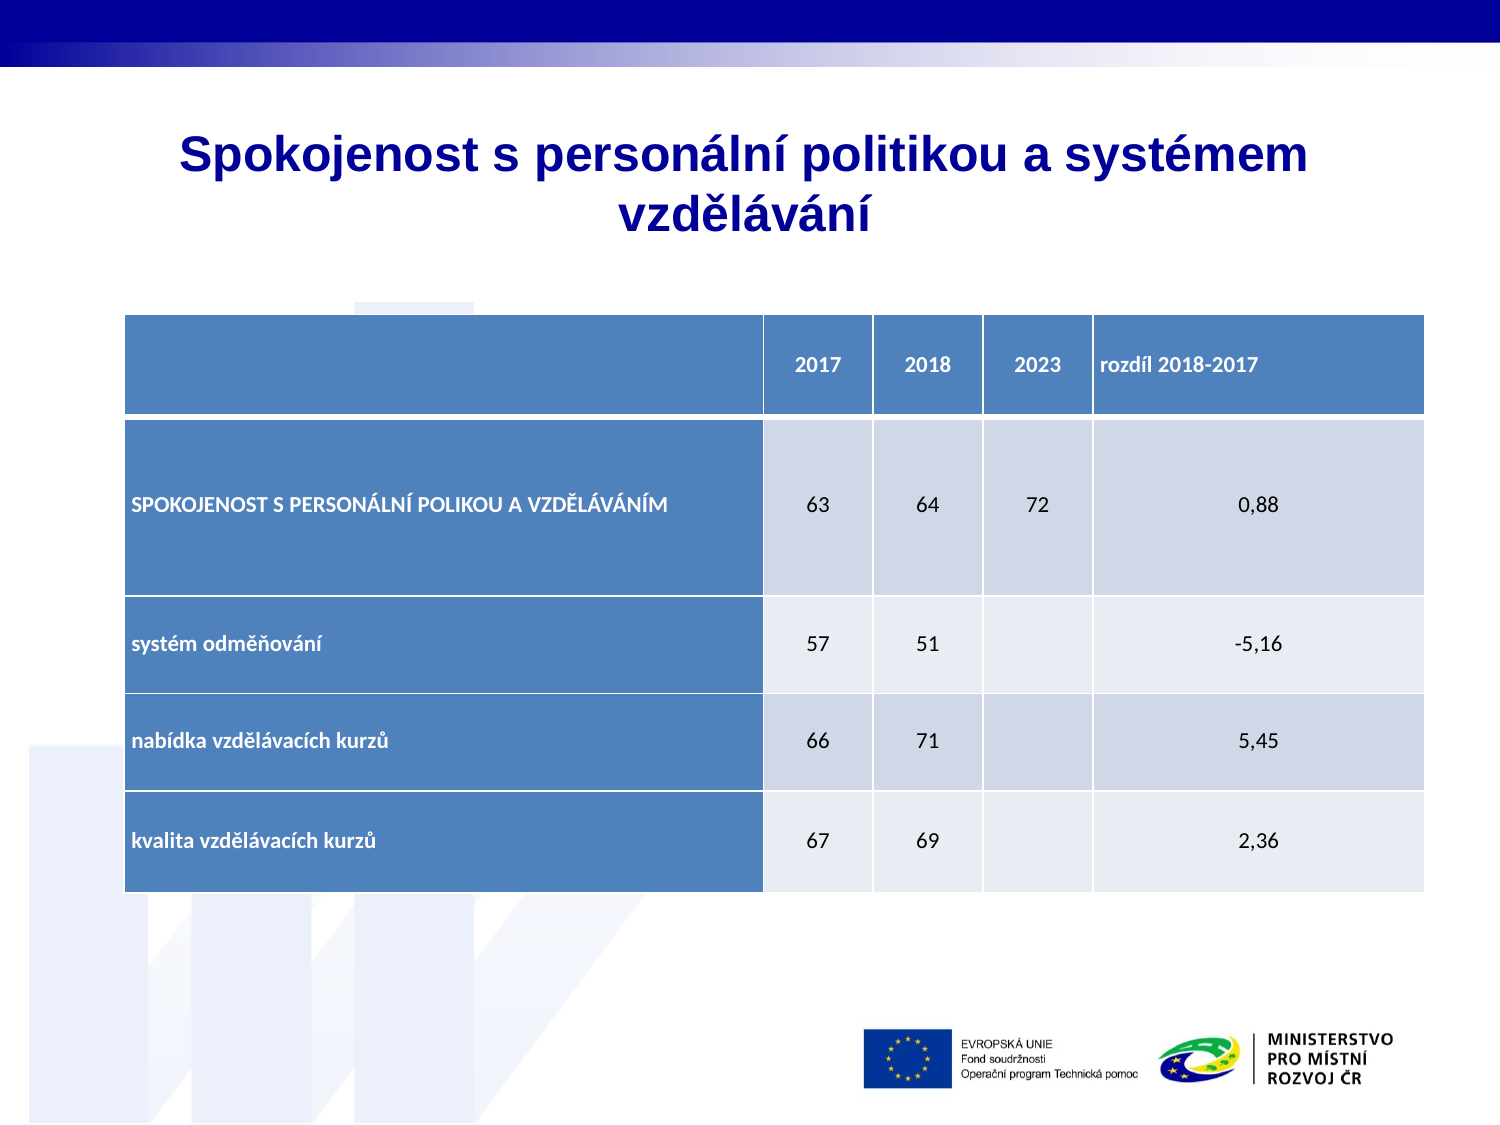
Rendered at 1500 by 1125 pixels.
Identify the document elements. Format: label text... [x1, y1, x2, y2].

table_cell SPOKOJENOST S PERSONÁLNÍ POLIKOU A VZDĚLÁVÁNÍM [125, 420, 763, 595]
table_cell 67 [764, 792, 872, 892]
table_cell 71 [874, 694, 982, 790]
table_cell 63 [764, 420, 872, 595]
table_cell [984, 597, 1092, 693]
table_cell nabídka vzdělávacích kurzů [125, 694, 763, 790]
table_header 2018 [874, 315, 982, 414]
table_cell systém odměňování [125, 597, 763, 693]
table_header rozdíl 2018-2017 [1094, 315, 1424, 414]
table_cell 2,36 [1094, 792, 1424, 892]
table_cell 64 [874, 420, 982, 595]
table_header 2017 [764, 315, 872, 414]
title Spokojenost s personální politikou a systémem vzdělávání [64, 113, 1425, 232]
table_cell 72 [984, 420, 1092, 595]
table_cell 66 [764, 694, 872, 790]
table_cell 51 [874, 597, 982, 693]
table_header 2023 [984, 315, 1092, 414]
table_cell [984, 792, 1092, 892]
table_header [125, 315, 763, 414]
table_cell 69 [874, 792, 982, 892]
table_cell -5,16 [1094, 597, 1424, 693]
table_cell [984, 694, 1092, 790]
table_cell 0,88 [1094, 420, 1424, 595]
picture [29, 302, 1412, 1125]
table_cell kvalita vzdělávacích kurzů [125, 792, 763, 892]
table_cell 5,45 [1094, 694, 1424, 790]
table_cell 57 [764, 597, 872, 693]
